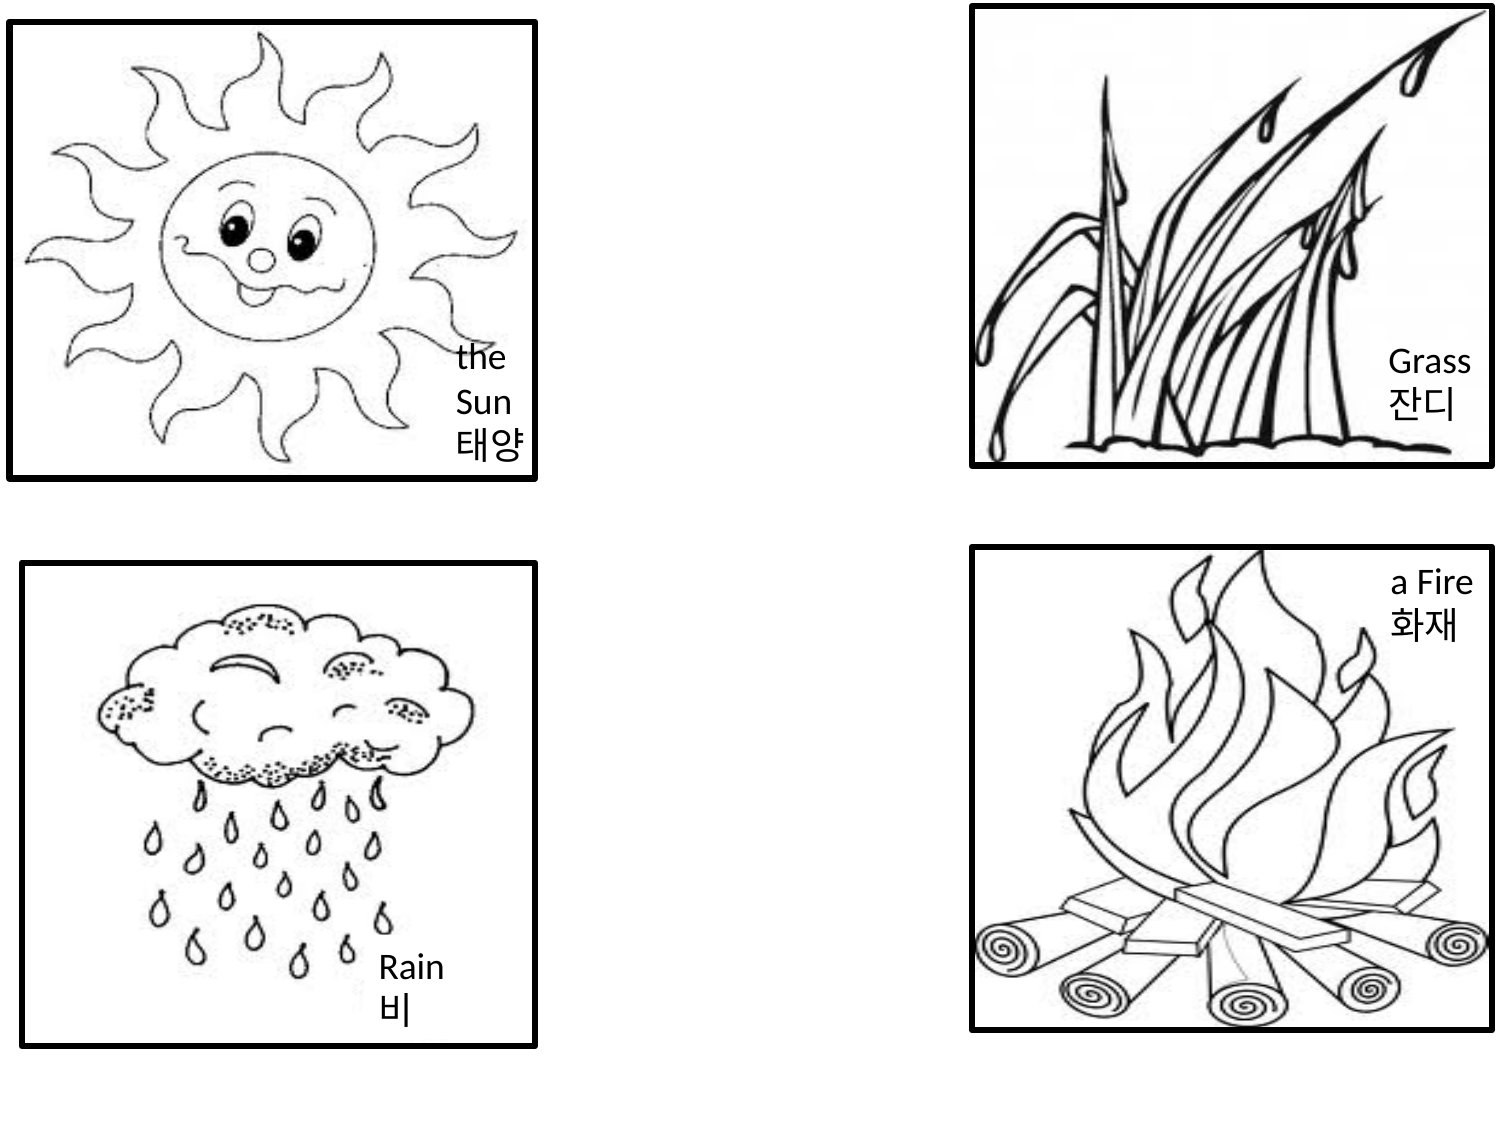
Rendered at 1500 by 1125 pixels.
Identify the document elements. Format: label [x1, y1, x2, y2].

text_box [974, 8, 1489, 463]
text_box [24, 565, 533, 1044]
text_box [974, 549, 1490, 1028]
text_box [12, 24, 544, 477]
